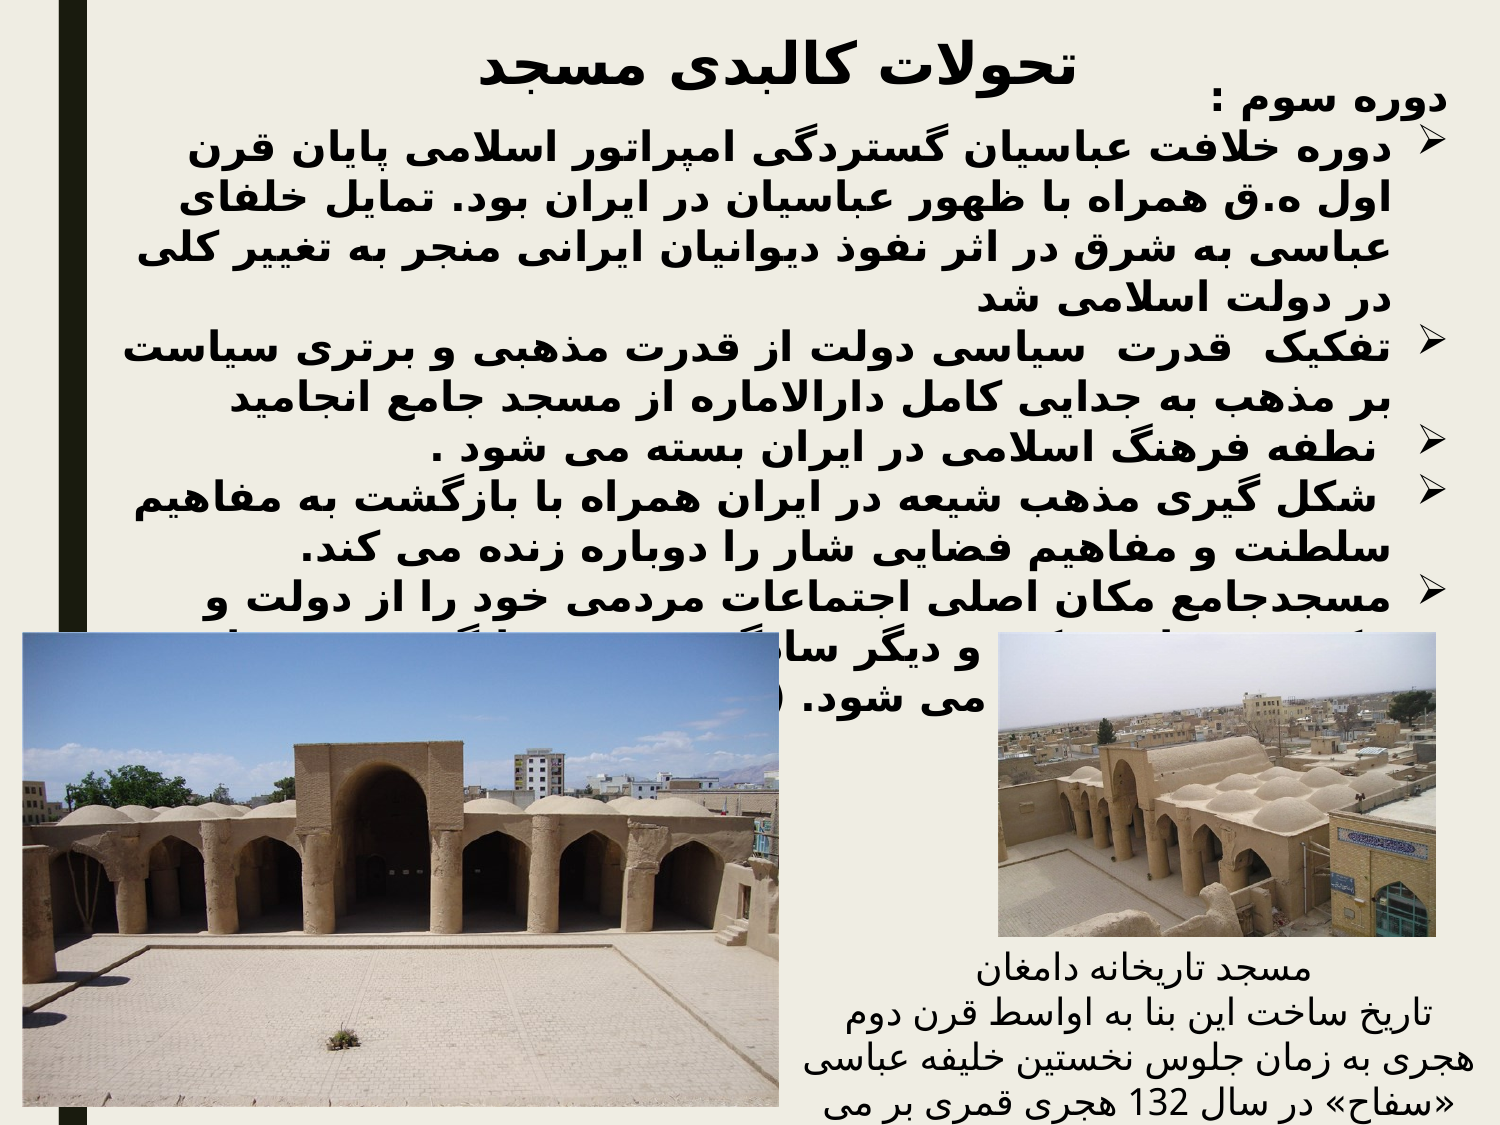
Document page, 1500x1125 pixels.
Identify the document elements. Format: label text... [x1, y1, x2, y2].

text_box تحولات کالبدی مسجد [462, 19, 1094, 62]
picture [22, 632, 779, 1107]
text_box دوره سوم : دوره خلافت عباسیان گستردگی امپراتور اسلامی پایان قرن اول ه.ق همراه با ظهور عباسیان در ایران بود. تمایل خلفای عباسی به شرق در اثر نفوذ دیوانیان ایرانی منجر به تغییر کلی در دولت اسلامی شد تفکیک قدرت سیاسی دولت از قدرت مذهبی و برتری سیاست بر مذهب به جدایی کامل دارالاماره از مسجد جامع انجامید نطفه فرهنگ اسلامی در ایران بسته می شود . شکل گیری مذهب شیعه در ایران همراه با بازگشت به مفاهیم سلطنت و مفاهیم فضایی شار را دوباره زنده می کند. مسجدجامع مکان اصلی اجتماعات مردمی خود را از دولت و حکومت جدا می کند و دیگر سادگی و بی پیرایگی وجود ندارد و مساجد از بافت جدا می شود. (حبیبی، 1392، ص44) [87, 62, 1465, 777]
text_box مسجد تاریخانه دامغان تاریخ ساخت این بنا به اواسط قرن دوم هجری به زمان جلوس نخستین خلیفه عباسی «سفاح» در سال 132 هجری قمری بر می گردد. [778, 935, 1500, 1125]
picture [997, 632, 1436, 937]
